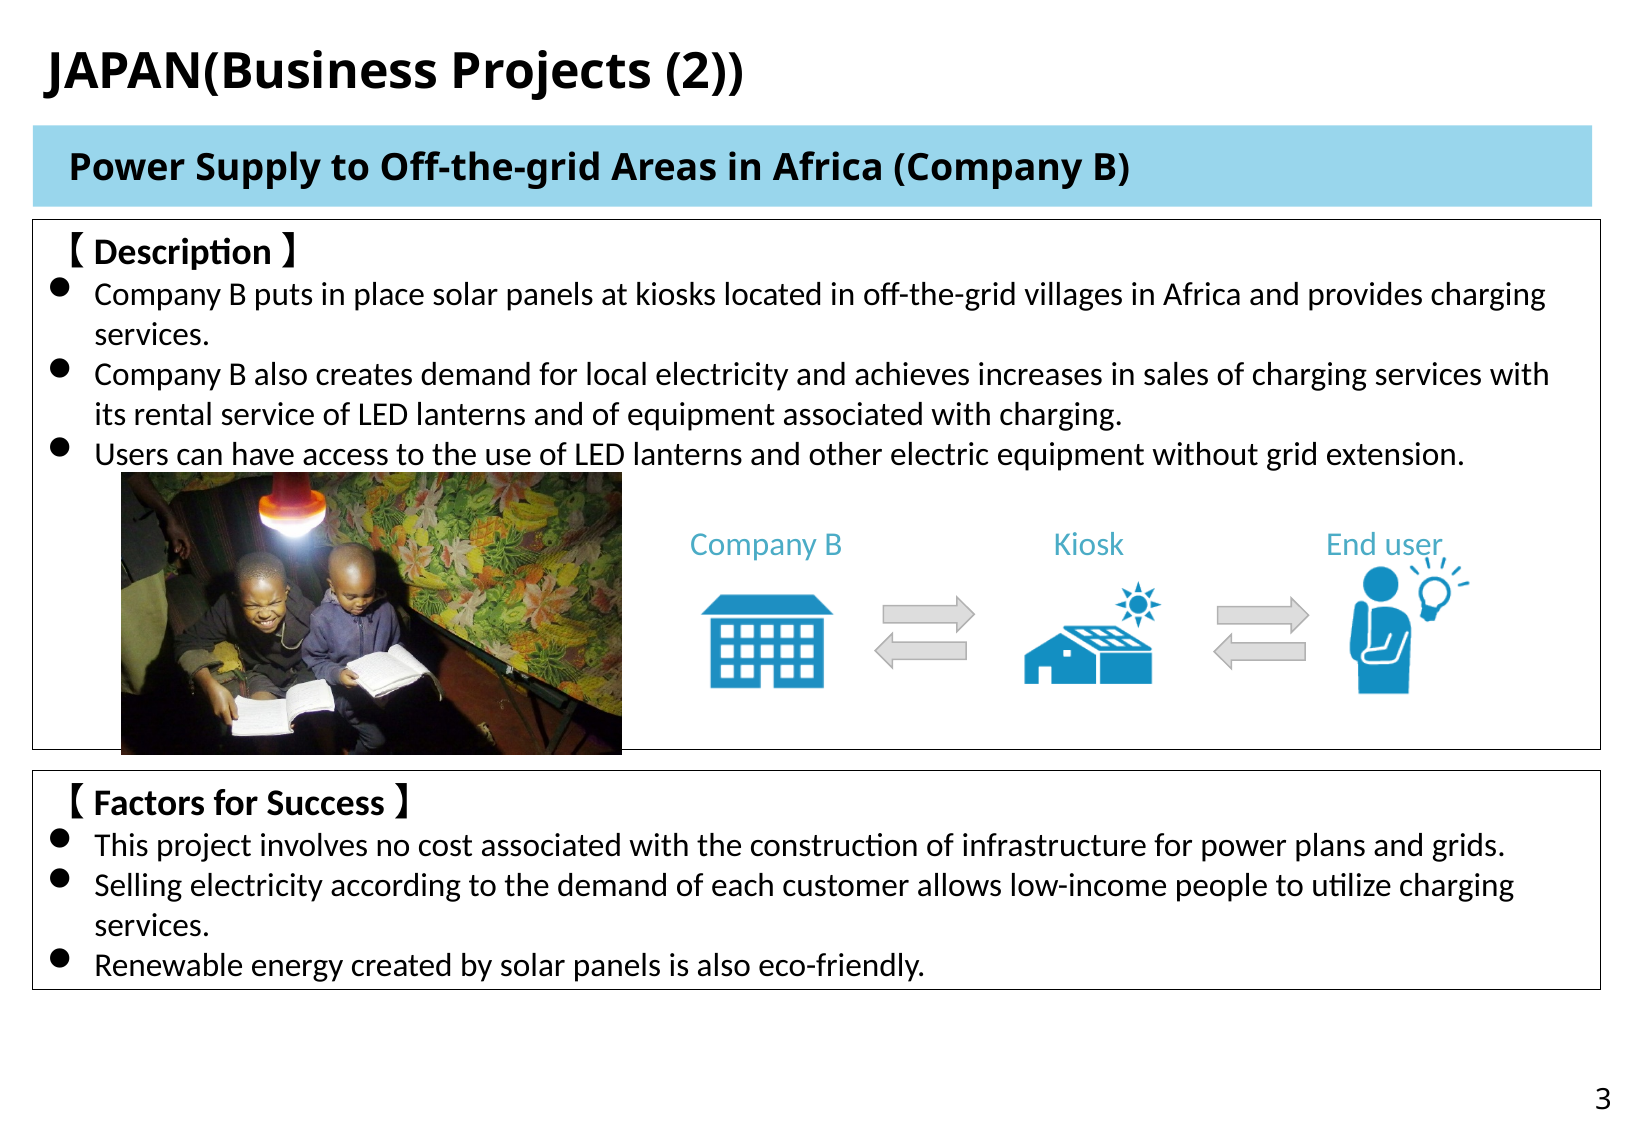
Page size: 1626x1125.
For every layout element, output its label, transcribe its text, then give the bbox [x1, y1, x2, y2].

text_box 【Factors for Success】 This project involves no cost associated with the construction of infrastructure for power plans and grids. Selling electricity according to the demand of each customer allows low-income people to utilize charging services. Renewable energy created by solar panels is also eco-friendly. [32, 770, 1601, 990]
picture [120, 472, 622, 755]
text_box [1214, 634, 1306, 669]
title JAPAN(Business Projects (2)) [32, 30, 1593, 107]
text_box [883, 597, 975, 632]
picture [1320, 544, 1497, 696]
text_box Company B [675, 515, 899, 570]
picture [675, 562, 859, 721]
text_box [1217, 597, 1309, 633]
text_box Kiosk [977, 515, 1201, 570]
slide_number 2 [1247, 1070, 1625, 1125]
text_box [875, 633, 967, 668]
text_box End user [1273, 515, 1496, 570]
text_box 【Description】 Company B puts in place solar panels at kiosks located in off-the-grid villages in Africa and provides charging services. Company B also creates demand for local electricity and achieves increases in sales of charging services with its rental service of LED lanterns and of equipment associated with charging. Users can have access to the use of LED lanterns and other electric equipment without grid extension. [32, 219, 1601, 750]
picture [1013, 562, 1175, 701]
list Power Supply to Off-the-grid Areas in Africa (Company B) [32, 125, 1593, 207]
